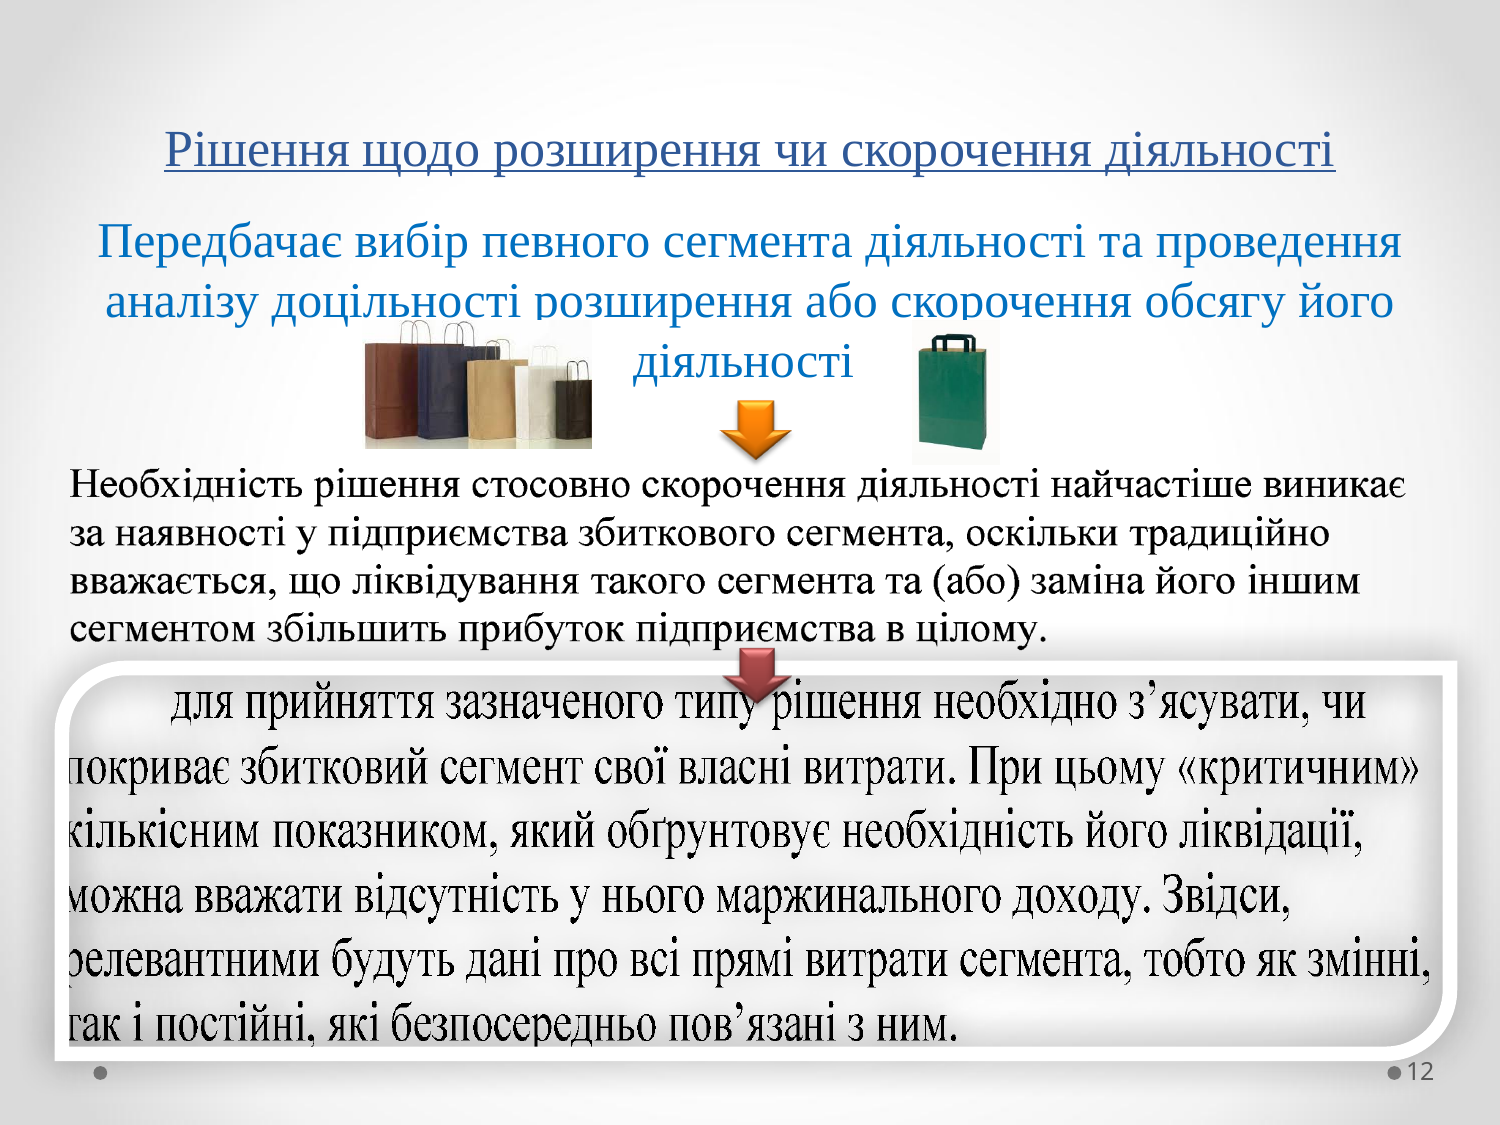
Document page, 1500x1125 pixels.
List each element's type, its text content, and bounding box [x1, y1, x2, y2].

list Передбачає вибір певного сегмента діяльності та проведення аналізу доцільності розширення або скорочення обсягу його діяльності [75, 200, 1425, 468]
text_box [712, 642, 801, 717]
picture [0, 0, 1500, 1125]
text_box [710, 394, 801, 473]
text_box 12 [1401, 1042, 1494, 1103]
title Рішення щодо розширення чи скорочення діяльності [75, 62, 1425, 185]
